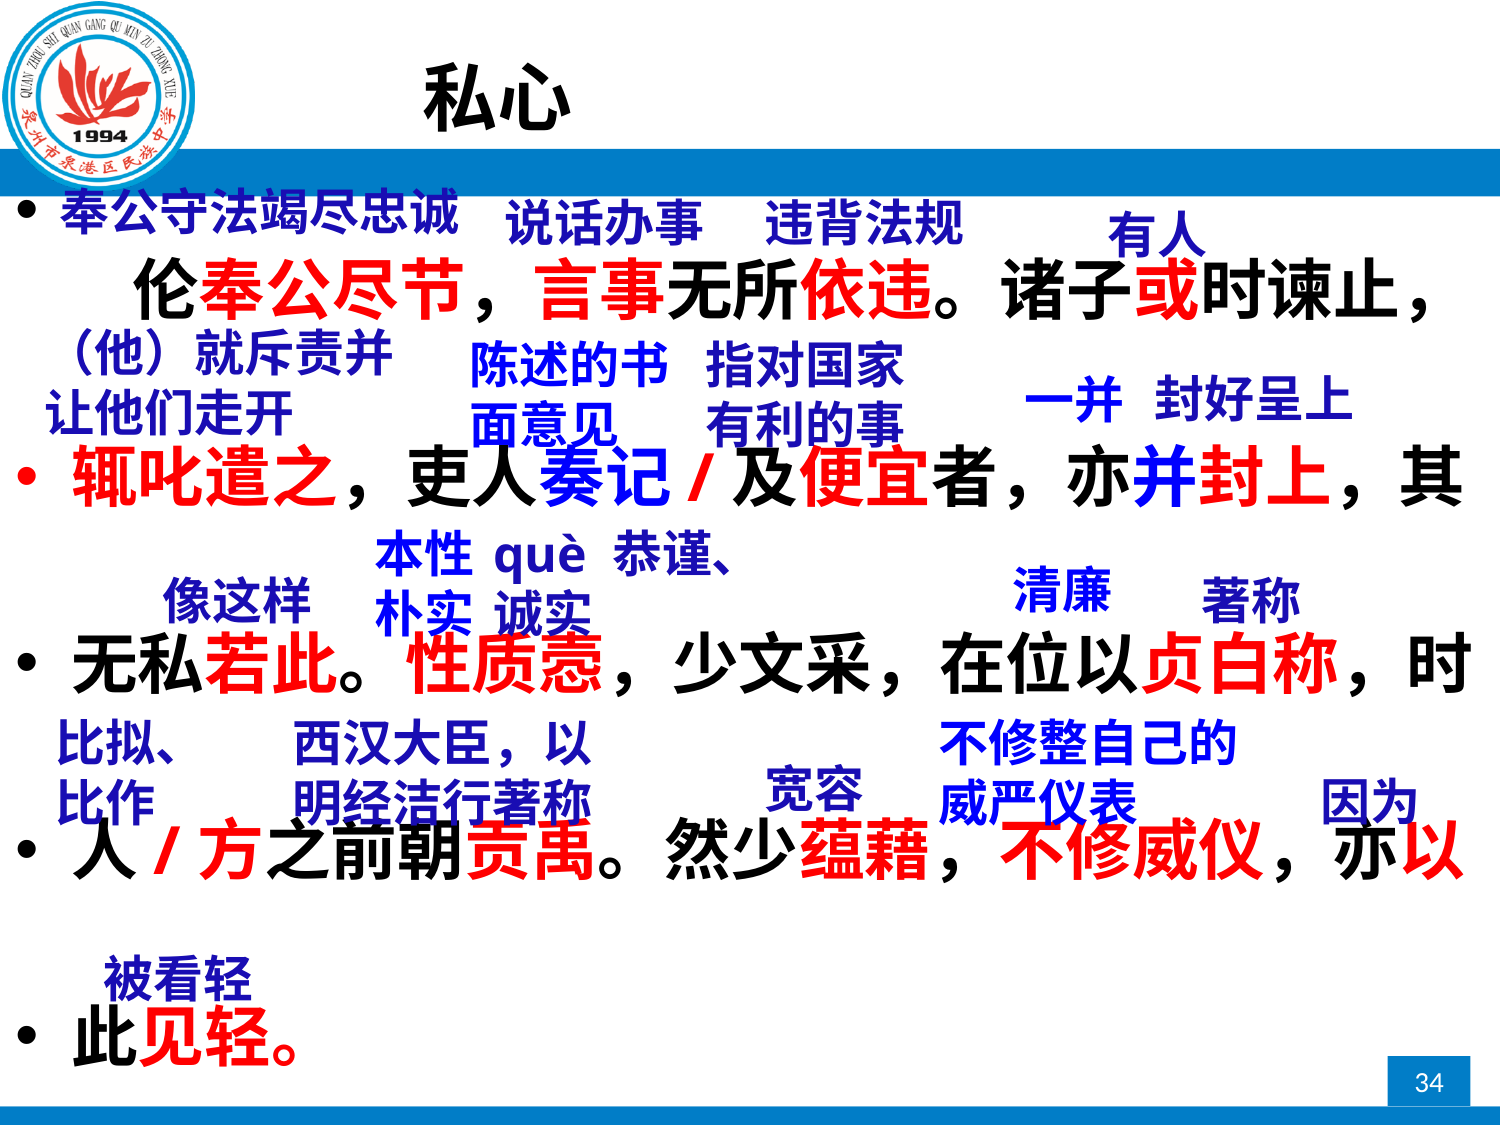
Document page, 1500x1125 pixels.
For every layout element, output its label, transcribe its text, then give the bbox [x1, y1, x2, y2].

text_box 比拟、 比作 [41, 704, 277, 839]
picture [174, 114, 195, 160]
text_box 陈述的书 面意见 [454, 326, 687, 461]
text_box 不修整自己的 威严仪表 [923, 704, 1258, 839]
text_box 奉公守法竭尽忠诚 [44, 172, 475, 248]
text_box 私心 [407, 42, 715, 148]
text_box 封好呈上 [1139, 360, 1412, 436]
text_box 著称 [1187, 562, 1329, 638]
text_box 像这样 [147, 562, 360, 638]
picture [15, 14, 181, 160]
text_box 本性 朴实 [360, 515, 478, 650]
picture [2, 107, 24, 160]
text_box 宽容 [749, 750, 892, 826]
text_box què 恭谨、 诚实 [478, 515, 833, 650]
text_box 有人 [1092, 196, 1248, 271]
text_box 指对国家 有利的事 [690, 326, 960, 461]
text_box 违背法规 [749, 184, 1081, 260]
text_box （他）就斥责并 让他们走开 [29, 314, 414, 450]
picture [110, 1, 195, 79]
text_box 西汉大臣，以 明经洁行著称 [277, 704, 613, 839]
text_box 被看轻 [88, 940, 313, 1016]
text_box 清廉 [997, 550, 1176, 626]
picture [2, 1, 88, 86]
text_box 因为 [1305, 763, 1500, 838]
picture [9, 6, 189, 160]
list 伦奉公尽节，言事无所依违。诸子或时谏止， 辄叱遣之，吏人奏记/及便宜者，亦并封上，其 无私若此。性质悫，少文采，在位以贞白称，时 人/方之前朝贡禹。然少蕴藉，不修威仪，亦以 此见轻。 [0, 160, 1500, 1125]
text_box 说话办事 [490, 184, 749, 260]
text_box 一并 [1009, 361, 1176, 437]
